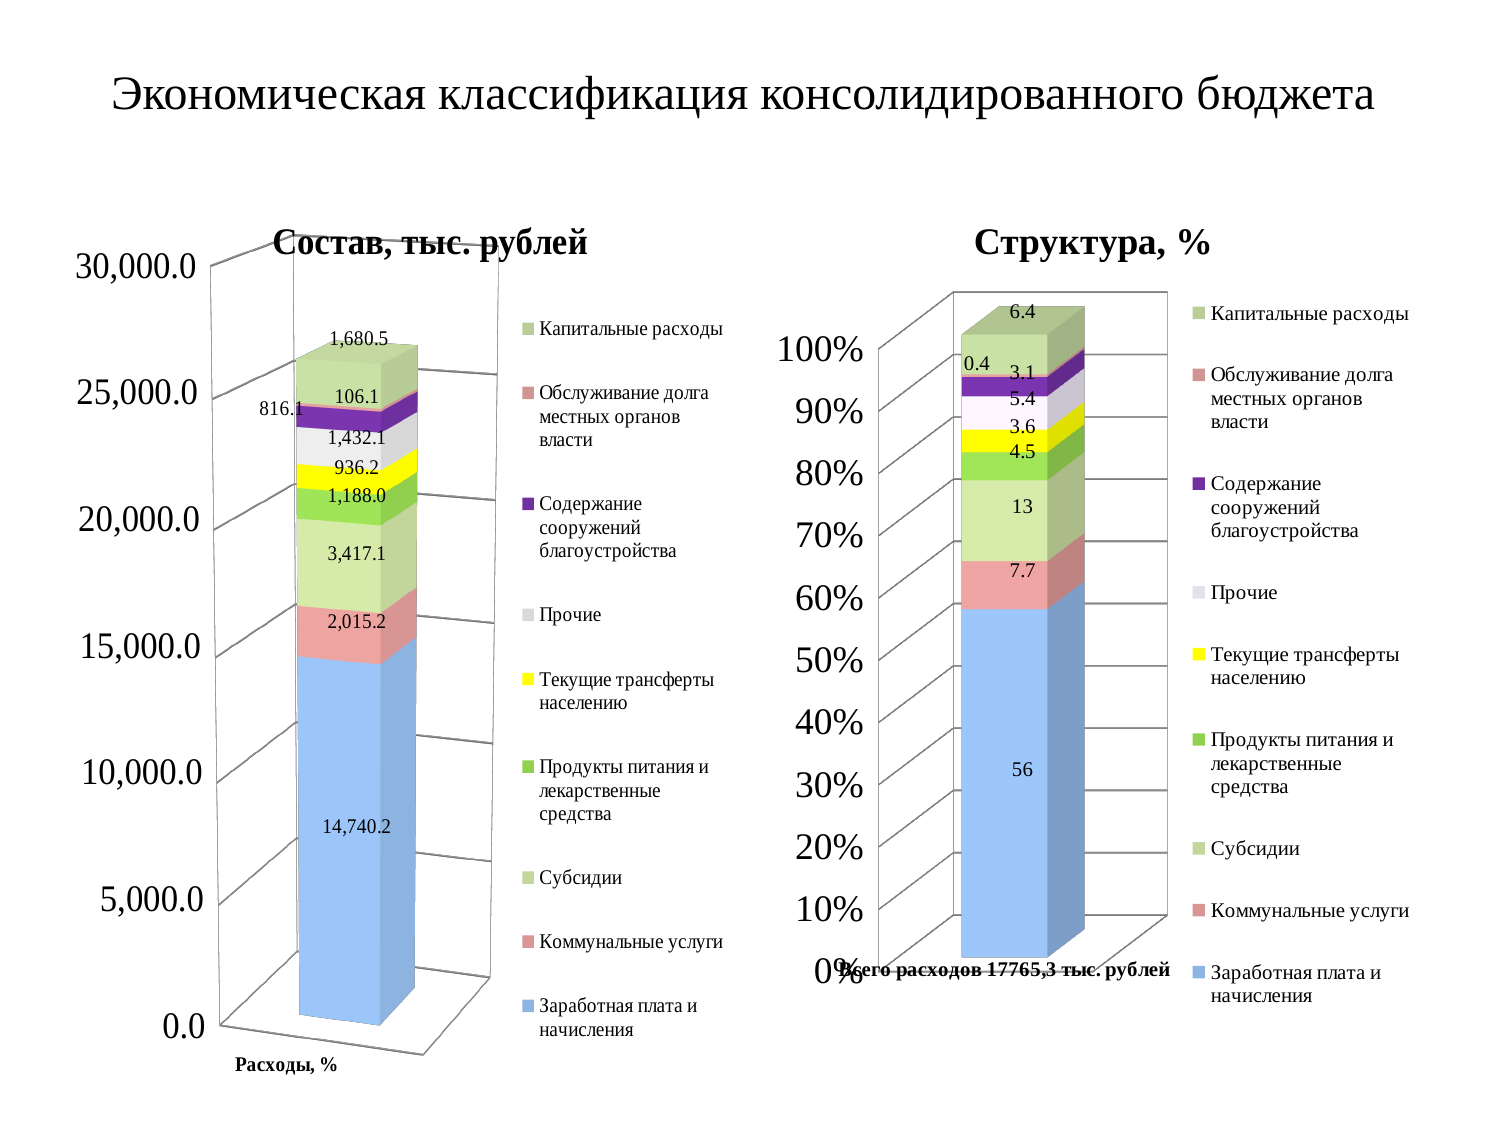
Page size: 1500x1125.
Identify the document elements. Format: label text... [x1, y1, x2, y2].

chart [74, 184, 738, 1083]
title Экономическая классификация консолидированного бюджета [75, 19, 1425, 161]
chart [761, 184, 1426, 1071]
